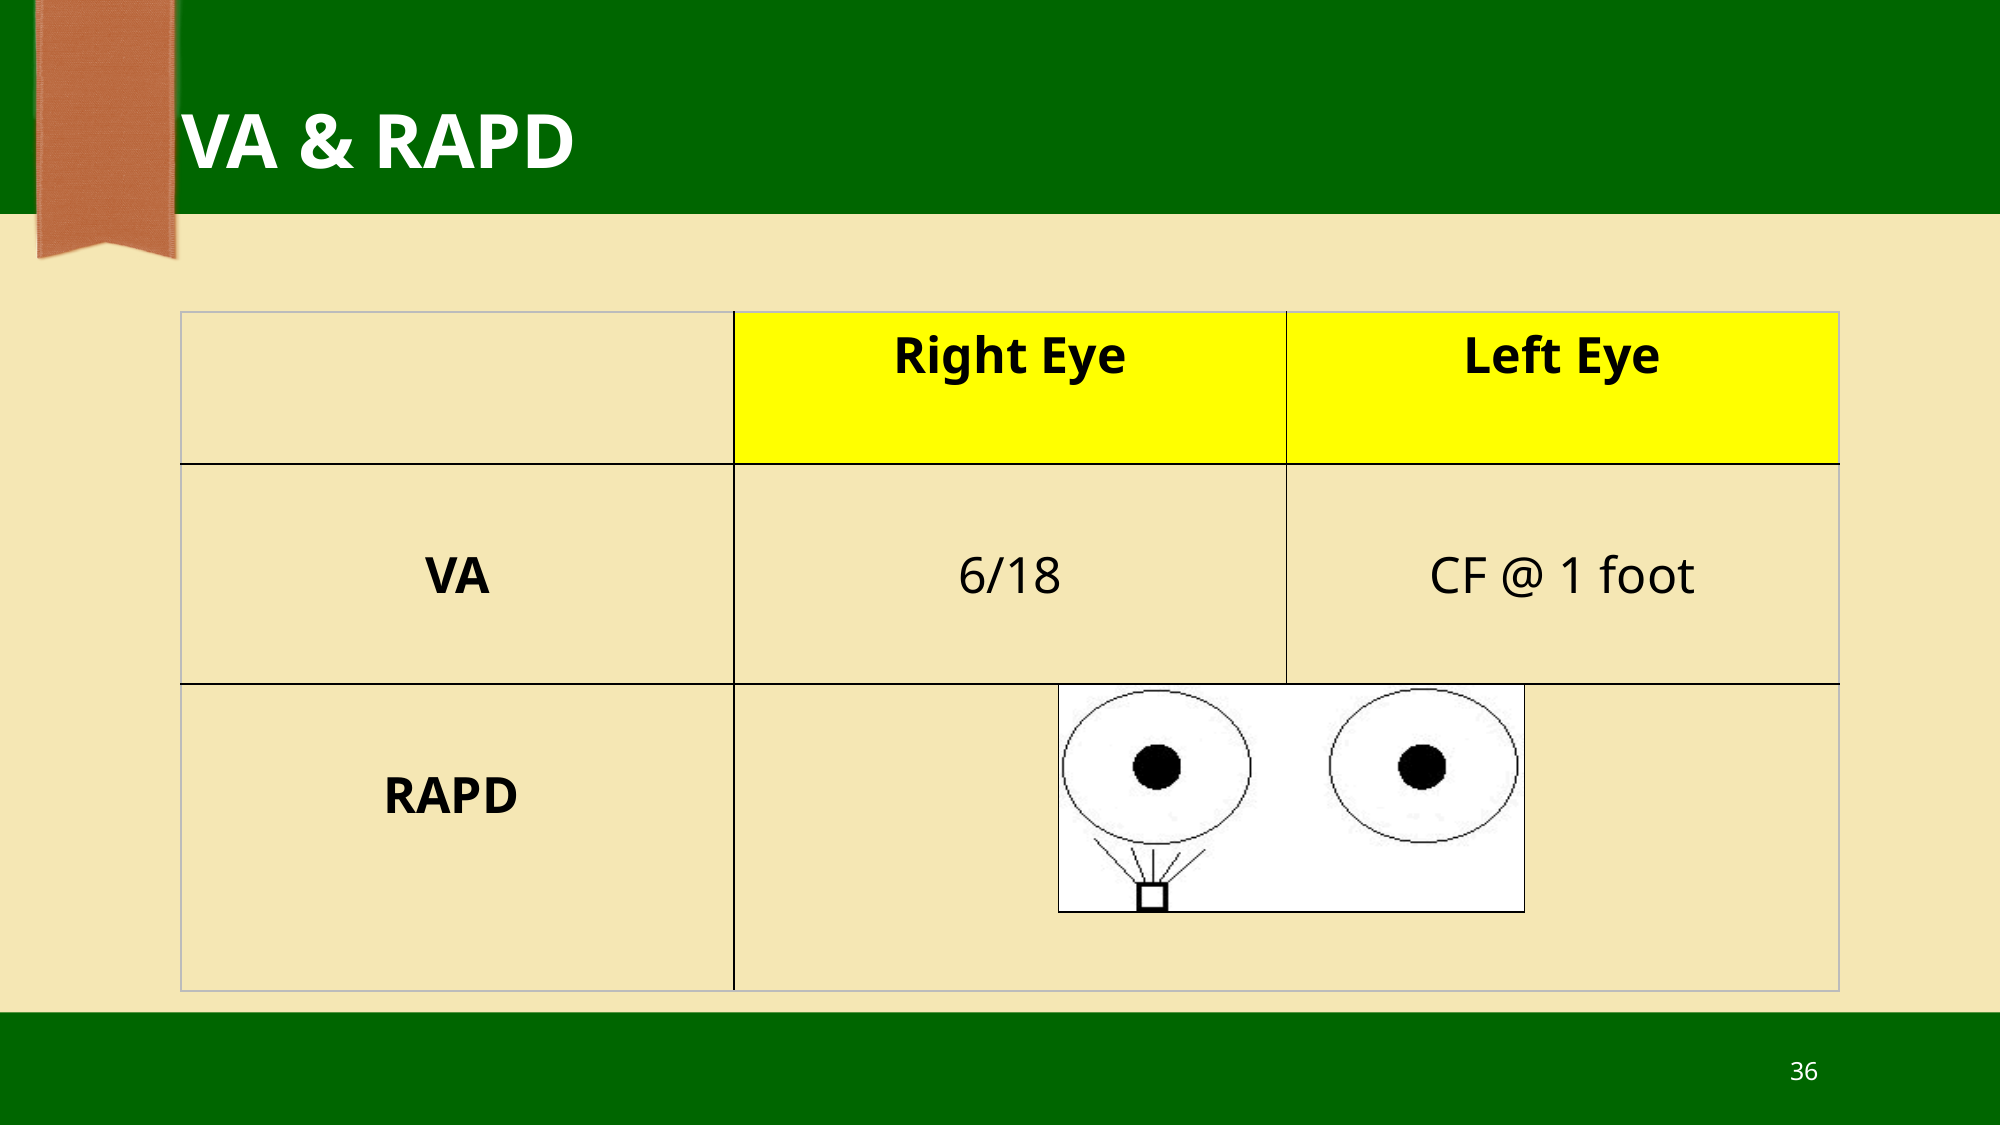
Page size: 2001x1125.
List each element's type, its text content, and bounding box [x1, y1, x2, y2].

table_cell VA [182, 465, 733, 683]
table_header Right Eye [735, 313, 1286, 463]
table_header [182, 313, 733, 463]
table_header Left Eye [1287, 313, 1838, 463]
picture [1059, 684, 1524, 912]
slide_number 36 [1518, 1042, 1819, 1103]
table_cell [735, 685, 1838, 990]
title VA & RAPD [181, 12, 1819, 193]
table_cell RAPD [182, 685, 733, 990]
table_cell CF @ 1 foot [1287, 465, 1838, 683]
table_cell 6/18 [735, 465, 1286, 683]
